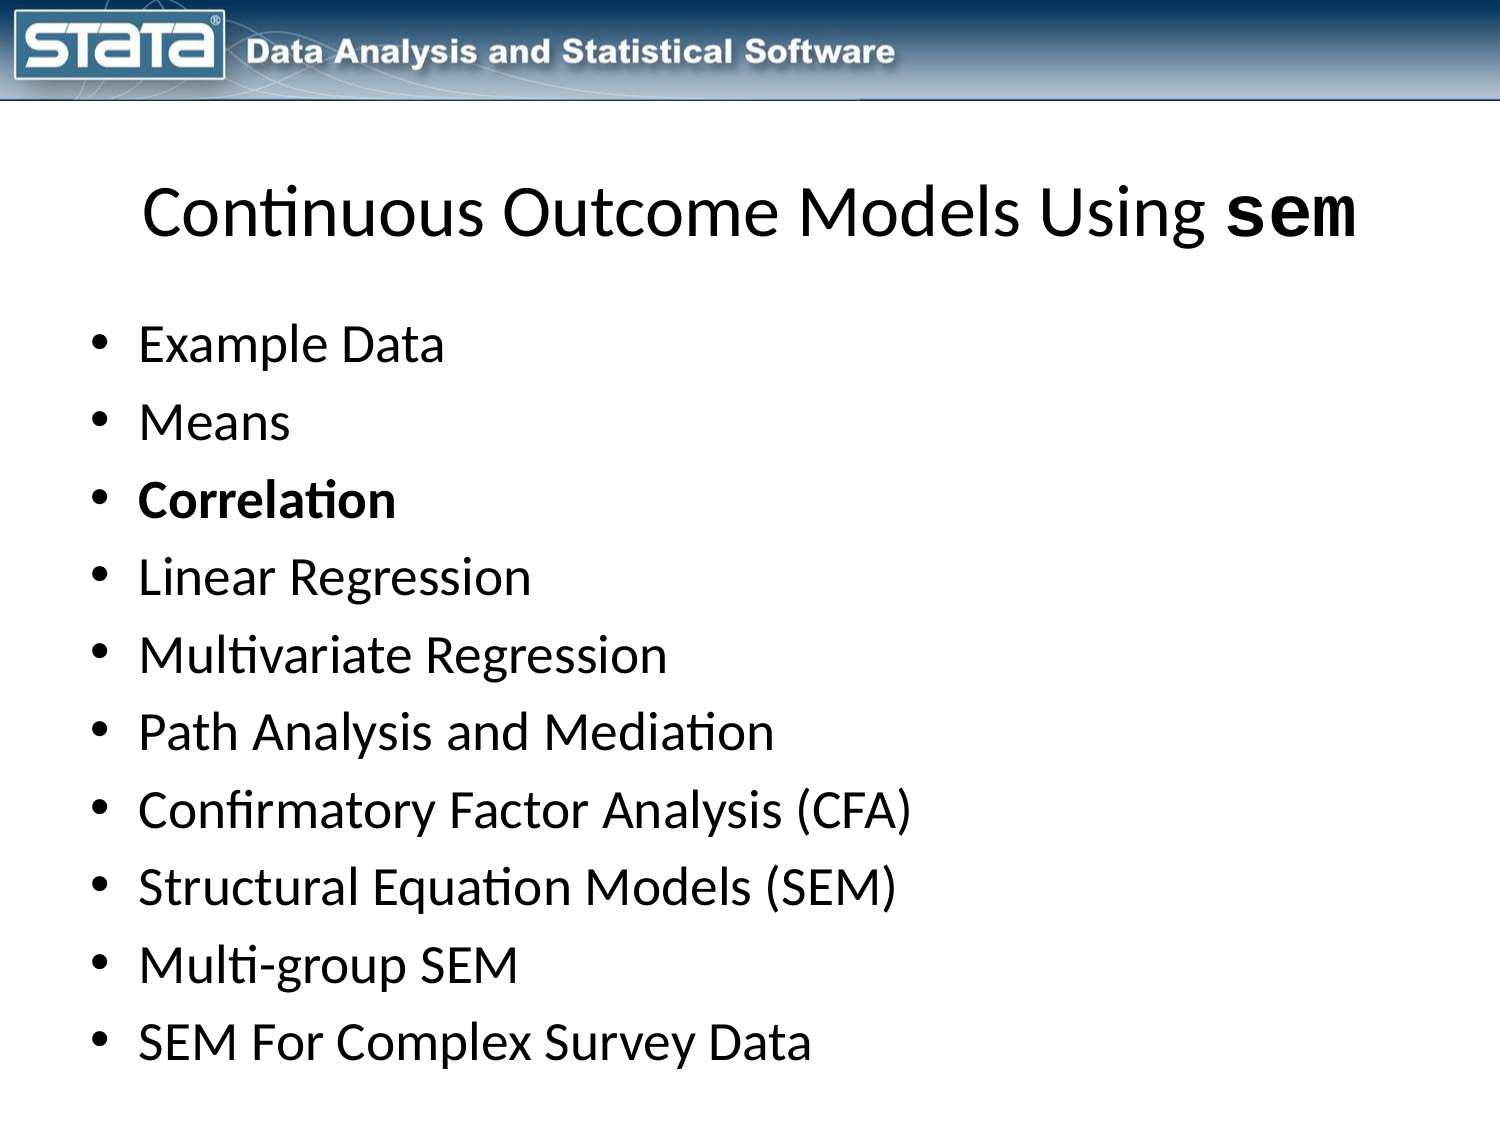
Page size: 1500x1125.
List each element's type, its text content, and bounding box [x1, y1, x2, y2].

picture [0, 0, 1500, 101]
list Example Data Means Correlation Linear Regression Multivariate Regression Path Analysis and Mediation Confirmatory Factor Analysis (CFA) Structural Equation Models (SEM) Multi-group SEM SEM For Complex Survey Data [75, 299, 1425, 1088]
title Continuous Outcome Models Using sem [0, 125, 1500, 288]
